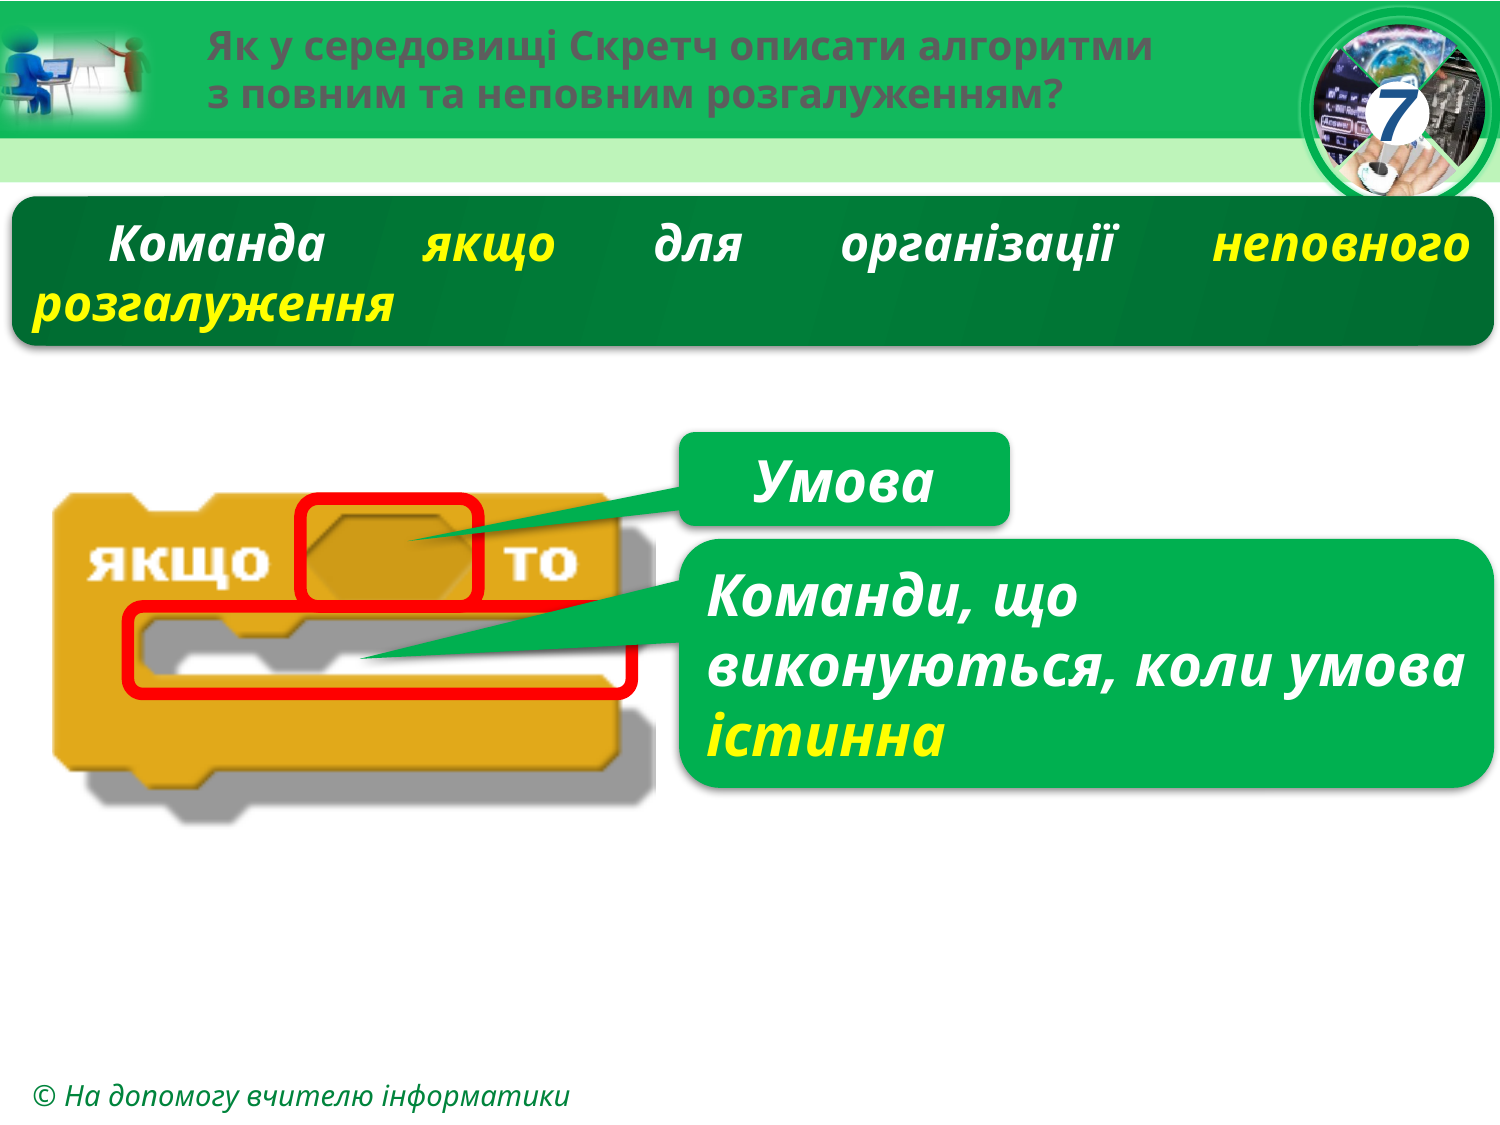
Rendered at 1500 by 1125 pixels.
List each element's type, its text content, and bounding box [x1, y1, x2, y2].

picture [1405, 24, 1486, 167]
picture [52, 491, 656, 833]
text_box Умова [656, 432, 1010, 526]
picture [1314, 115, 1372, 169]
picture [0, 16, 160, 142]
text_box Команди, що виконуються, коли умова істинна [662, 538, 1495, 788]
text_box Команда якщо для організації неповного розгалуження [11, 196, 1495, 346]
picture [1338, 135, 1457, 196]
title Як у середовищі Скретч описати алгоритми з повним та неповним розгалуженням? [192, 22, 1405, 115]
